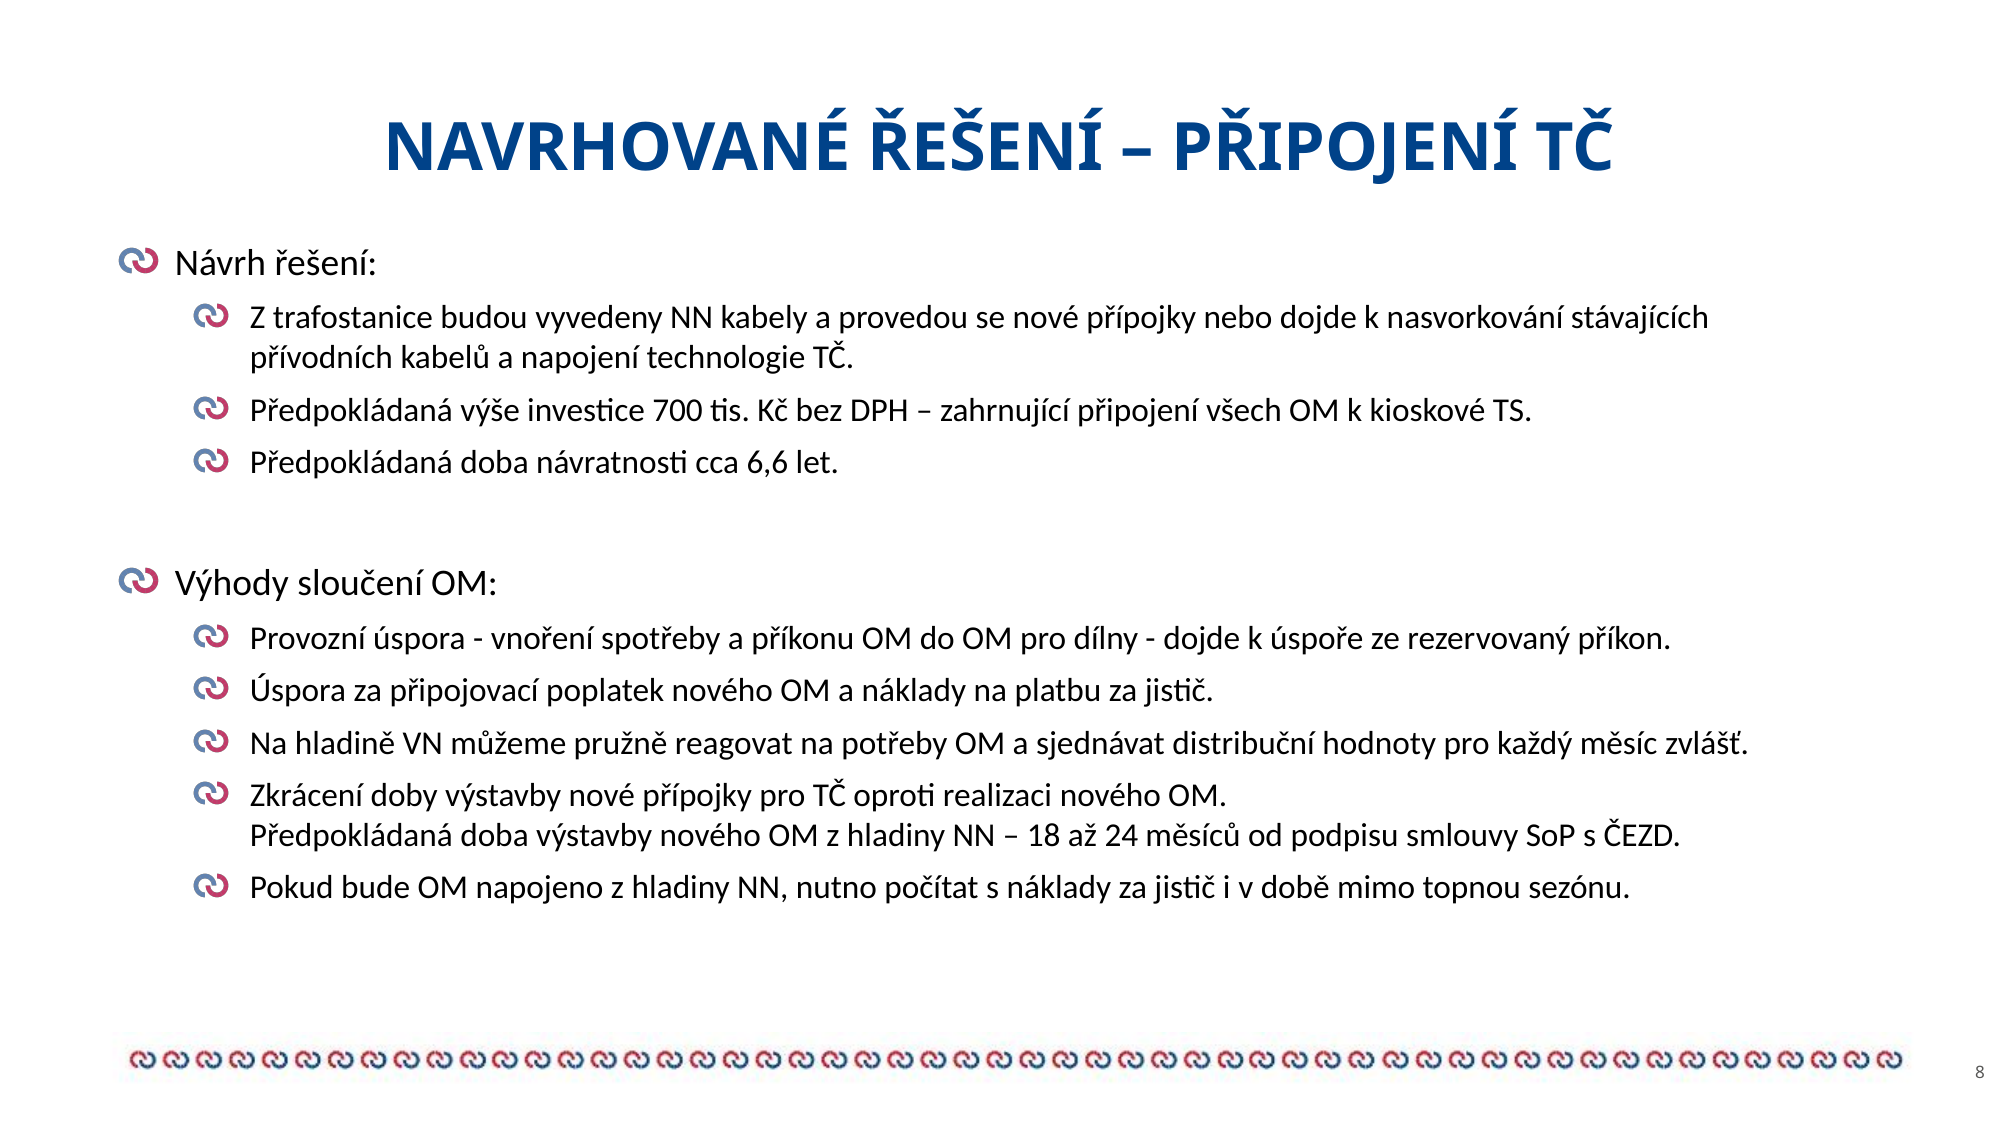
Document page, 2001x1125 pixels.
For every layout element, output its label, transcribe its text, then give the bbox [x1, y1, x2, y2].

list Návrh řešení: Z trafostanice budou vyvedeny NN kabely a provedou se nové přípojky nebo dojde k nasvorkování stávajících přívodních kabelů a napojení technologie TČ. Předpokládaná výše investice 700 tis. Kč bez DPH – zahrnující připojení všech OM k kioskové TS. Předpokládaná doba návratnosti cca 6,6 let. Výhody sloučení OM: Provozní úspora - vnoření spotřeby a příkonu OM do OM pro dílny - dojde k úspoře ze rezervovaný příkon. Úspora za připojovací poplatek nového OM a náklady na platbu za jistič. Na hladině VN můžeme pružně reagovat na potřeby OM a sjednávat distribuční hodnoty pro každý měsíc zvlášť. Zkrácení doby výstavby nové přípojky pro TČ oproti realizaci nového OM. Předpokládaná doba výstavby nového OM z hladiny NN – 18 až 24 měsíců od podpisu smlouvy SoP s ČEZD. Pokud bude OM napojeno z hladiny NN, nutno počítat s náklady za jistič i v době mimo topnou sezónu. [103, 230, 1836, 945]
slide_number 8 [1533, 1042, 2000, 1103]
picture [63, 1032, 1985, 1087]
picture [193, 448, 218, 473]
picture [118, 247, 146, 274]
picture [193, 624, 218, 648]
picture [193, 676, 218, 700]
picture [193, 396, 218, 420]
picture [118, 567, 146, 594]
picture [193, 781, 218, 805]
title NAVRHOVANÉ ŘEŠENÍ – PŘIPOJENÍ TČ [139, 40, 1861, 258]
picture [193, 729, 218, 753]
picture [193, 873, 218, 898]
picture [193, 303, 218, 328]
